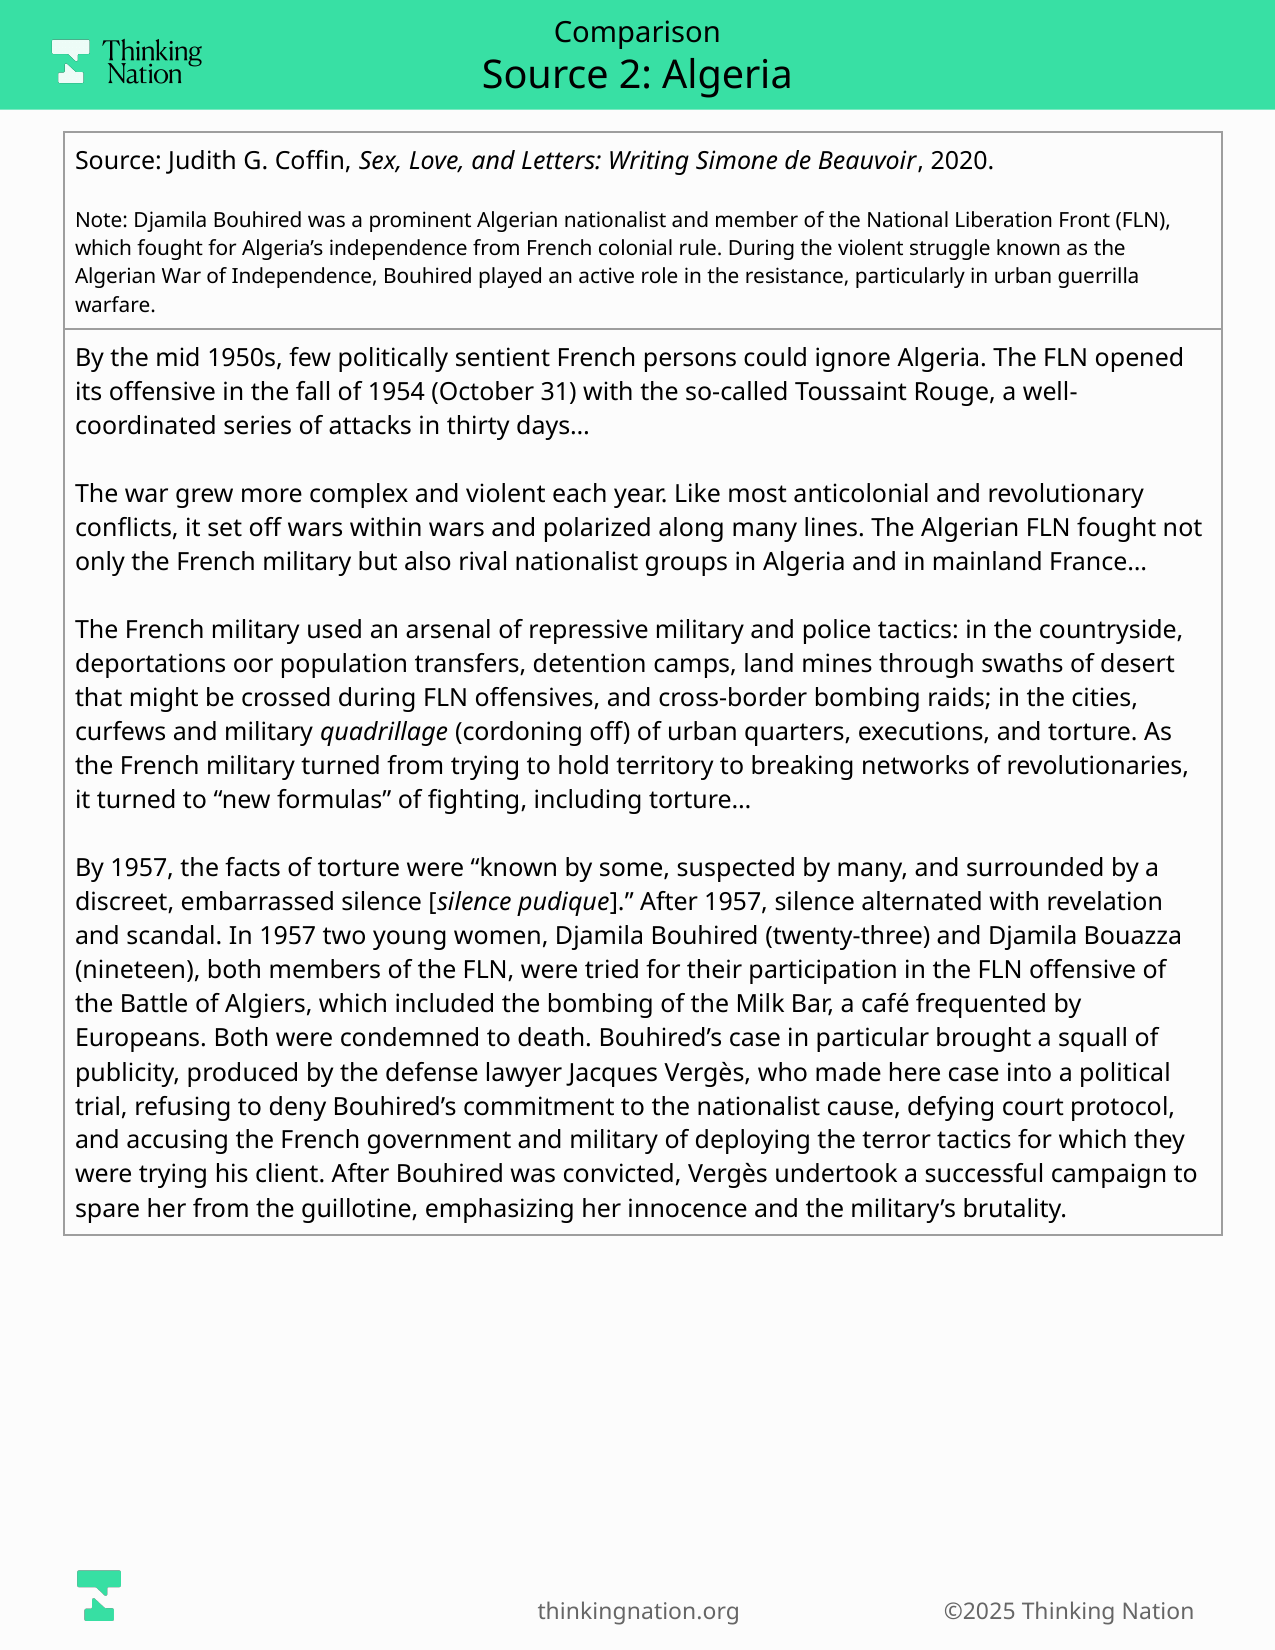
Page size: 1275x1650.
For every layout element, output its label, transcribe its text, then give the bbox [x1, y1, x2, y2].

table_cell By the mid 1950s, few politically sentient French persons could ignore Algeria. The FLN opened its offensive in the fall of 1954 (October 31) with the so-called Toussaint Rouge, a well-coordinated series of attacks in thirty days… The war grew more complex and violent each year. Like most anticolonial and revolutionary conflicts, it set off wars within wars and polarized along many lines. The Algerian FLN fought not only the French military but also rival nationalist groups in Algeria and in mainland France… The French military used an arsenal of repressive military and police tactics: in the countryside, deportations oor population transfers, detention camps, land mines through swaths of desert that might be crossed during FLN offensives, and cross-border bombing raids; in the cities, curfews and military quadrillage (cordoning off) of urban quarters, executions, and torture. As the French military turned from trying to hold territory to breaking networks of revolutionaries, it turned to “new formulas” of fighting, including torture… By 1957, the facts of torture were “known by some, suspected by many, and surrounded by a discreet, embarrassed silence [silence pudique].” After 1957, silence alternated with revelation and scandal. In 1957 two young women, Djamila Bouhired (twenty-three) and Djamila Bouazza (nineteen), both members of the FLN, were tried for their participation in the FLN offensive of the Battle of Algiers, which included the bombing of the Milk Bar, a café frequented by Europeans. Both were condemned to death. Bouhired’s case in particular brought a squall of publicity, produced by the defense lawyer Jacques Vergès, who made here case into a political trial, refusing to deny Bouhired’s commitment to the nationalist cause, defying court protocol, and accusing the French government and military of deploying the terror tactics for which they were trying his client. After Bouhired was convicted, Vergès undertook a successful campaign to spare her from the guillotine, emphasizing her innocence and the military’s brutality. [65, 330, 1221, 1234]
text_box ©2025 Thinking Nation [909, 1580, 1211, 1632]
picture [63, 1560, 134, 1631]
text_box Comparison Source 2: Algeria [0, 0, 1275, 110]
picture [35, 25, 207, 97]
text_box thinkingnation.org [488, 1580, 790, 1632]
table_header Source: Judith G. Coffin, Sex, Love, and Letters: Writing Simone de Beauvoir, 2020. Note: Djamila Bouhired was a prominent Algerian nationalist and member of the National Liberation Front (FLN), which fought for Algeria’s independence from French colonial rule. During the violent struggle known as the Algerian War of Independence, Bouhired played an active role in the resistance, particularly in urban guerrilla warfare. [65, 133, 1221, 328]
